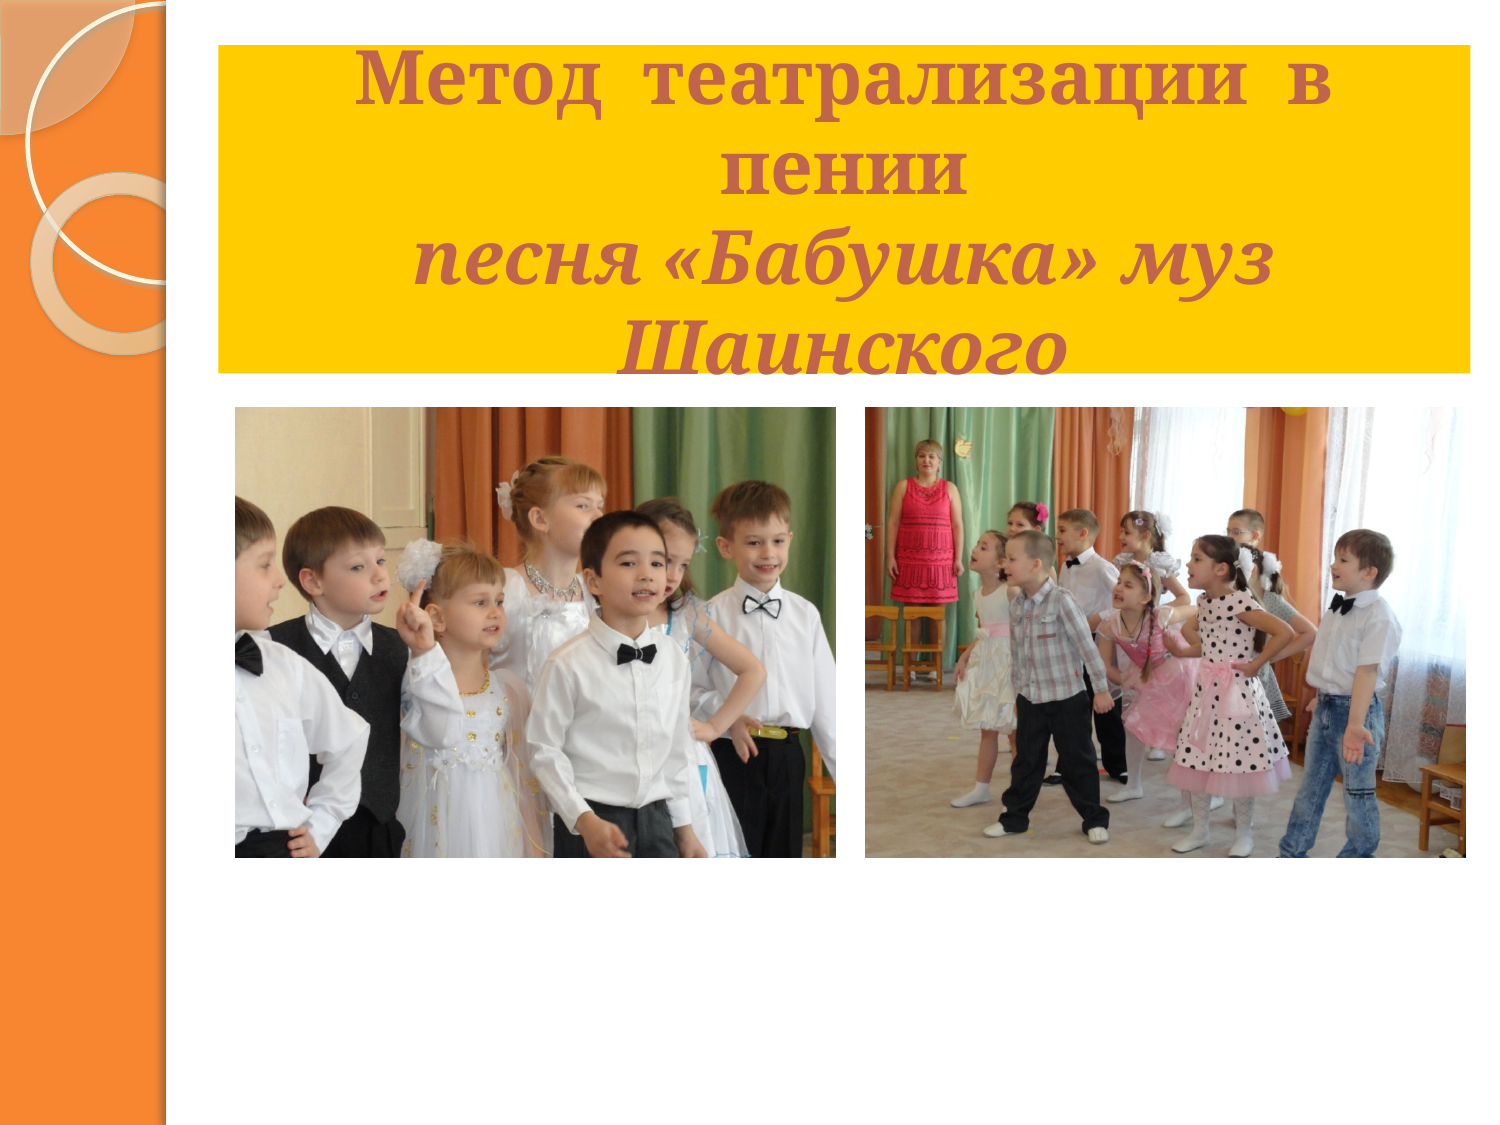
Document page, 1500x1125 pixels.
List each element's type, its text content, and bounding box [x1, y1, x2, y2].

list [865, 407, 1466, 858]
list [235, 407, 836, 858]
title Метод театрализации в пении песня «Бабушка» муз Шаинского [218, 45, 1471, 374]
